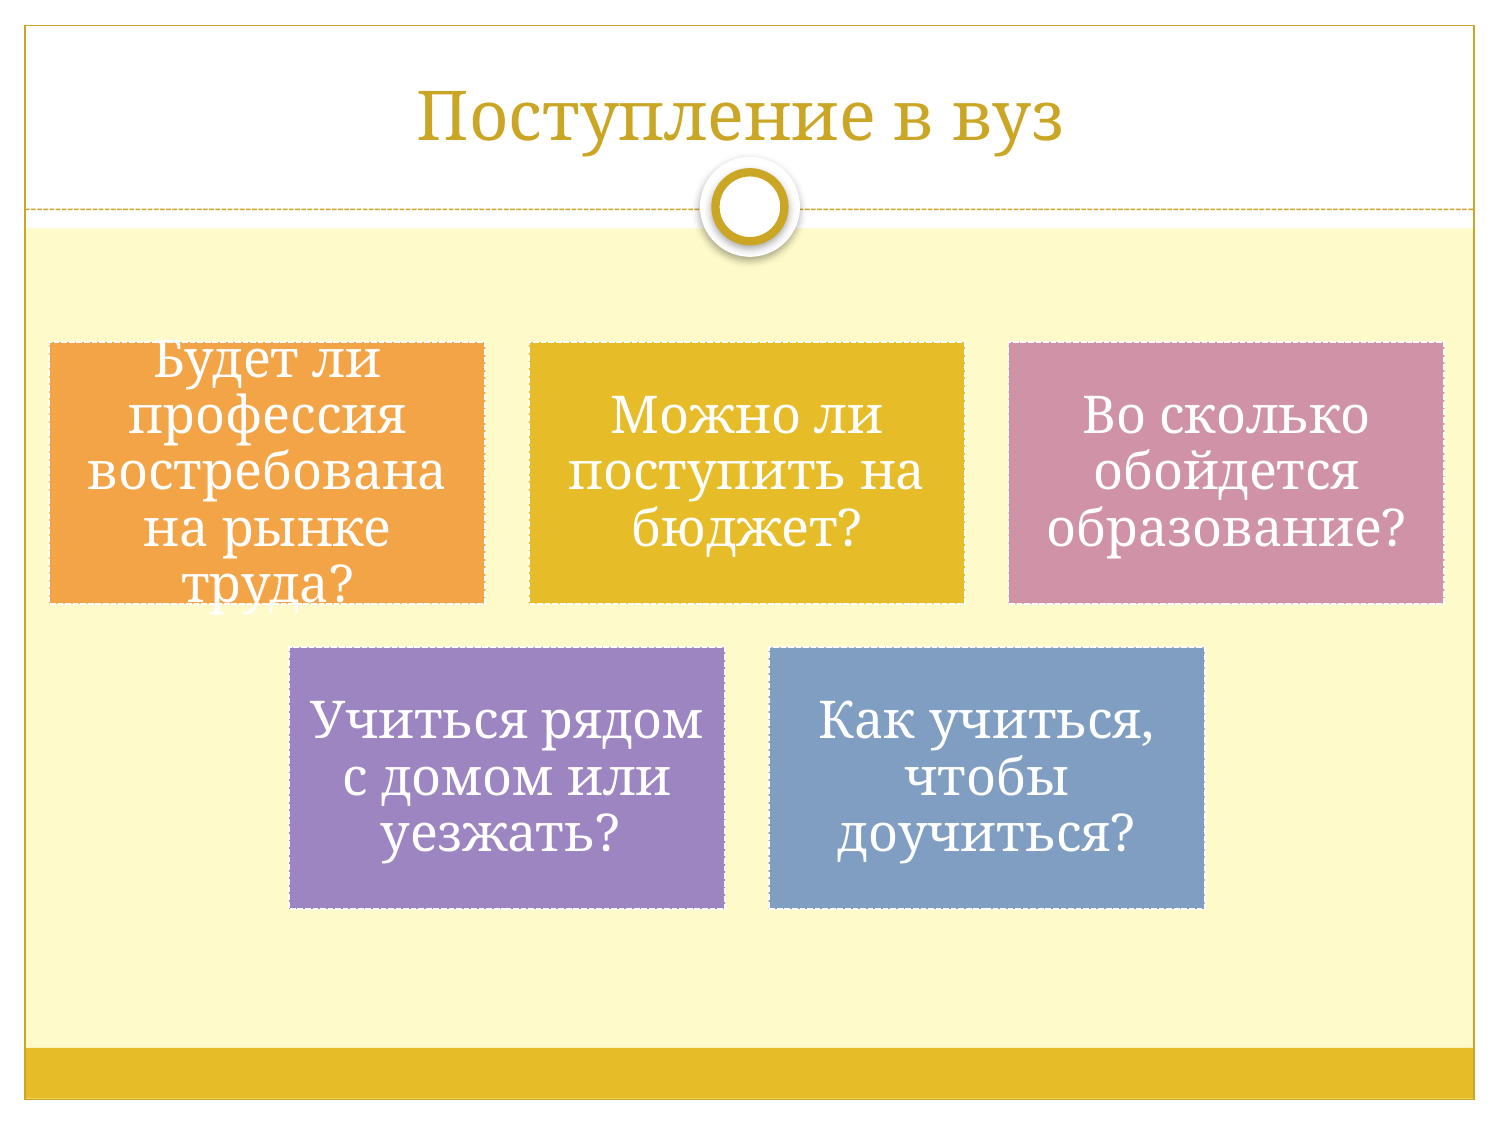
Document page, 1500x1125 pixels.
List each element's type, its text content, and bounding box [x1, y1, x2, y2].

title Поступление в вуз [49, 37, 1450, 162]
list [49, 250, 1445, 1001]
